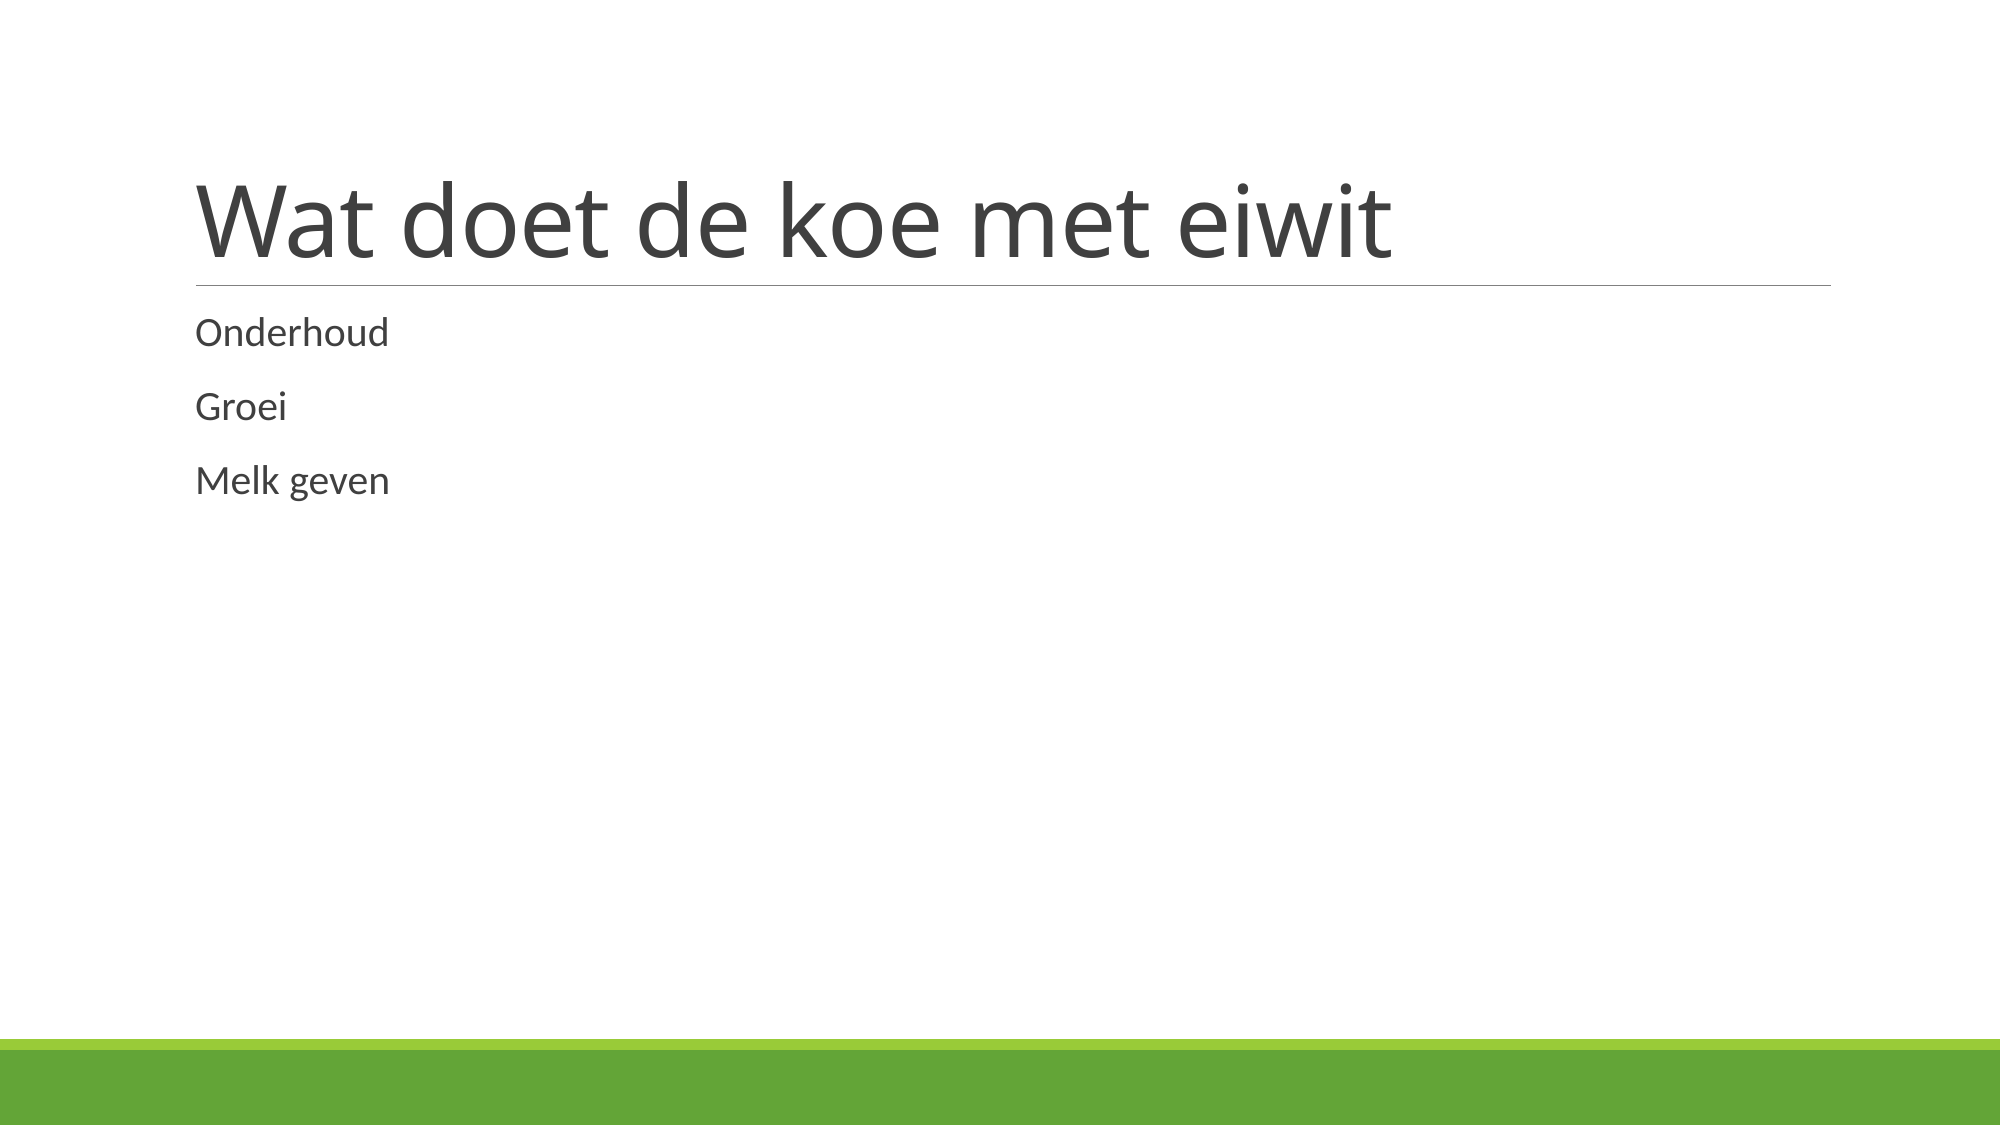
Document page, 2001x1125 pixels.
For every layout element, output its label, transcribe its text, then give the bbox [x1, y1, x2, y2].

title Wat doet de koe met eiwit [180, 47, 1830, 285]
list Onderhoud Groei Melk geven [180, 302, 1830, 963]
